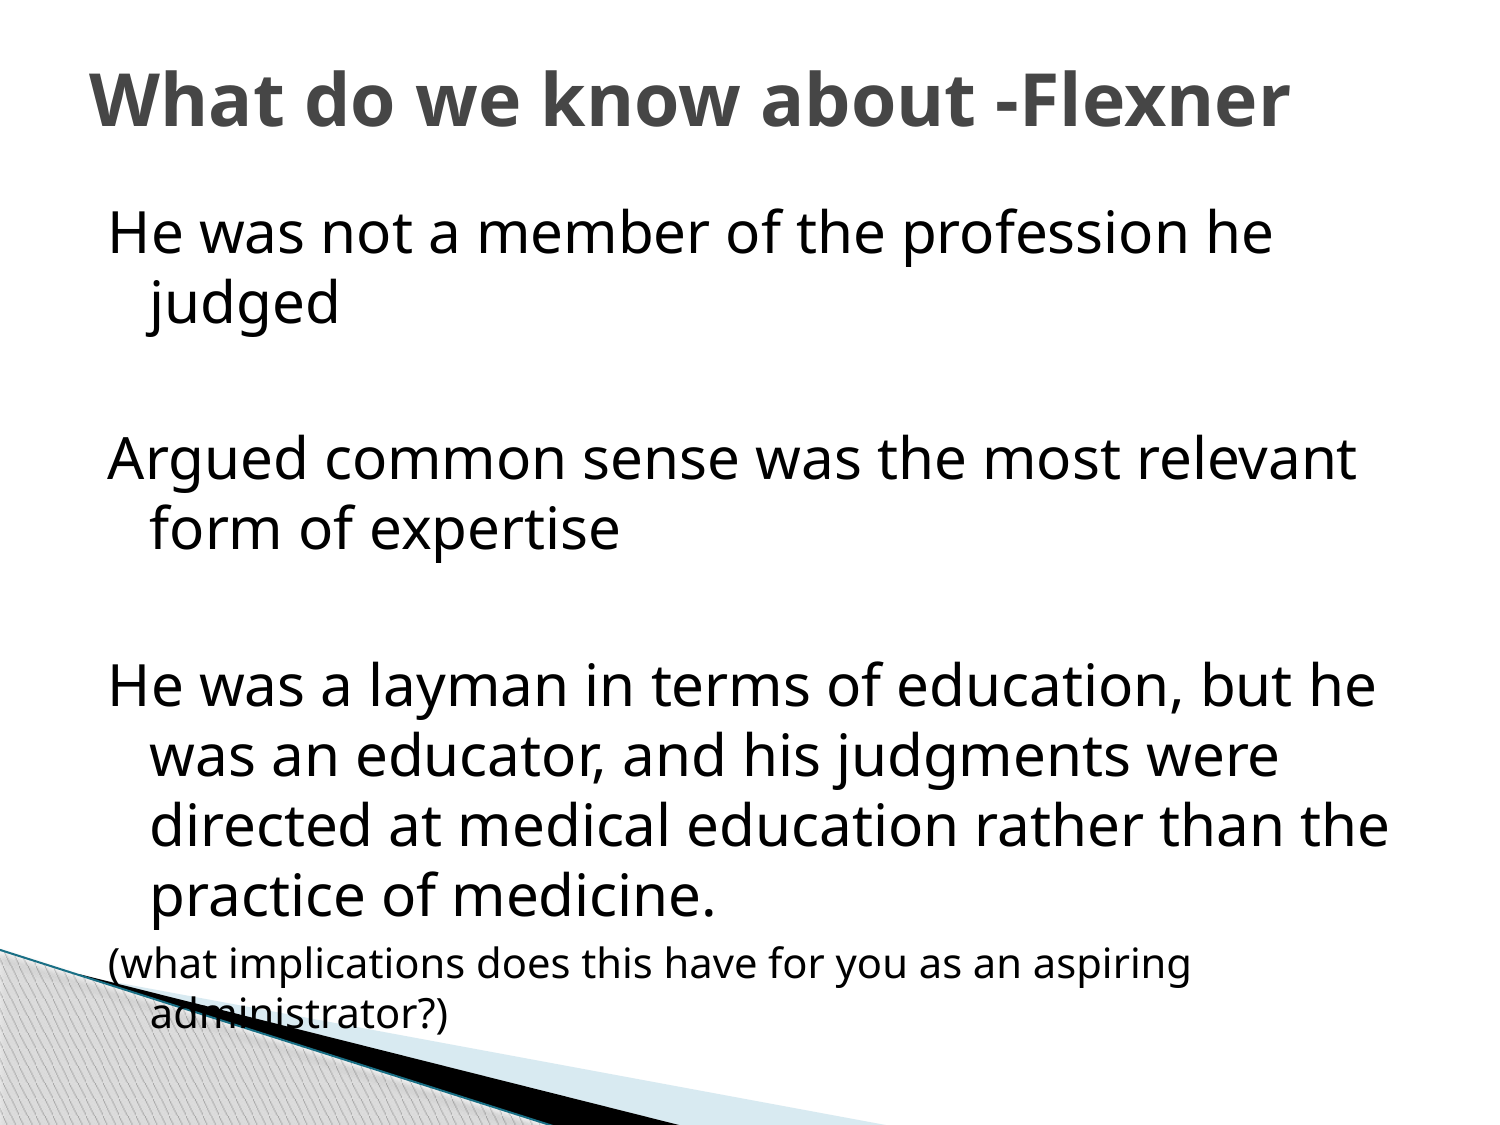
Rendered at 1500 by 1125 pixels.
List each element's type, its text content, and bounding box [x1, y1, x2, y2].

list He was not a member of the profession he judged Argued common sense was the most relevant form of expertise He was a layman in terms of education, but he was an educator, and his judgments were directed at medical education rather than the practice of medicine. (what implications does this have for you as an aspiring administrator?) [74, 187, 1426, 1063]
title What do we know about -Flexner [75, 45, 1425, 150]
